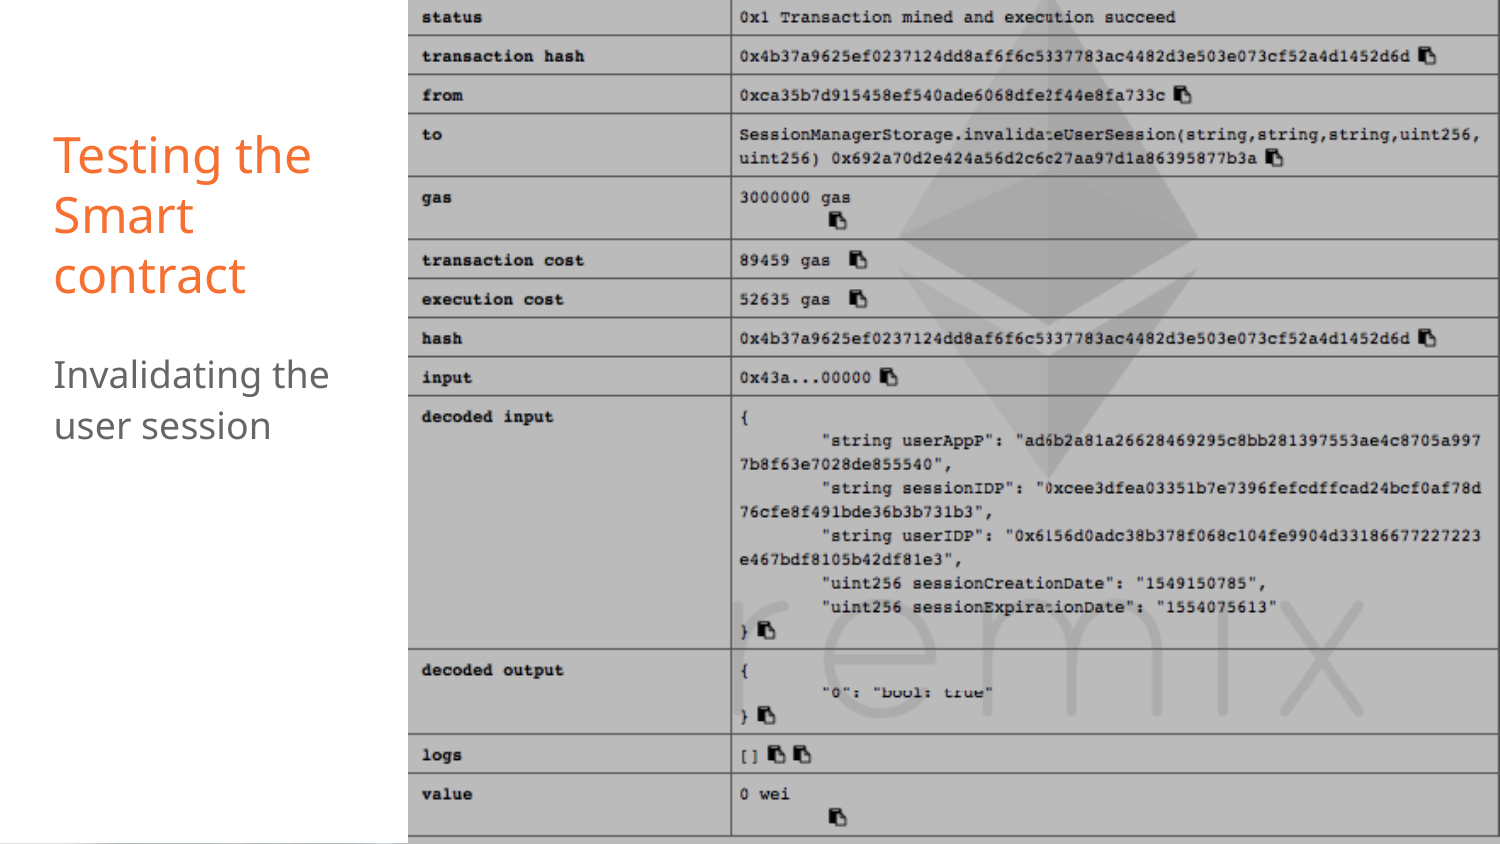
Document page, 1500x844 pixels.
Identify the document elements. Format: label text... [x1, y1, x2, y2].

picture [408, 0, 1500, 844]
title Testing the Smart contract [38, 94, 375, 319]
list Invalidating the user session [38, 328, 375, 748]
